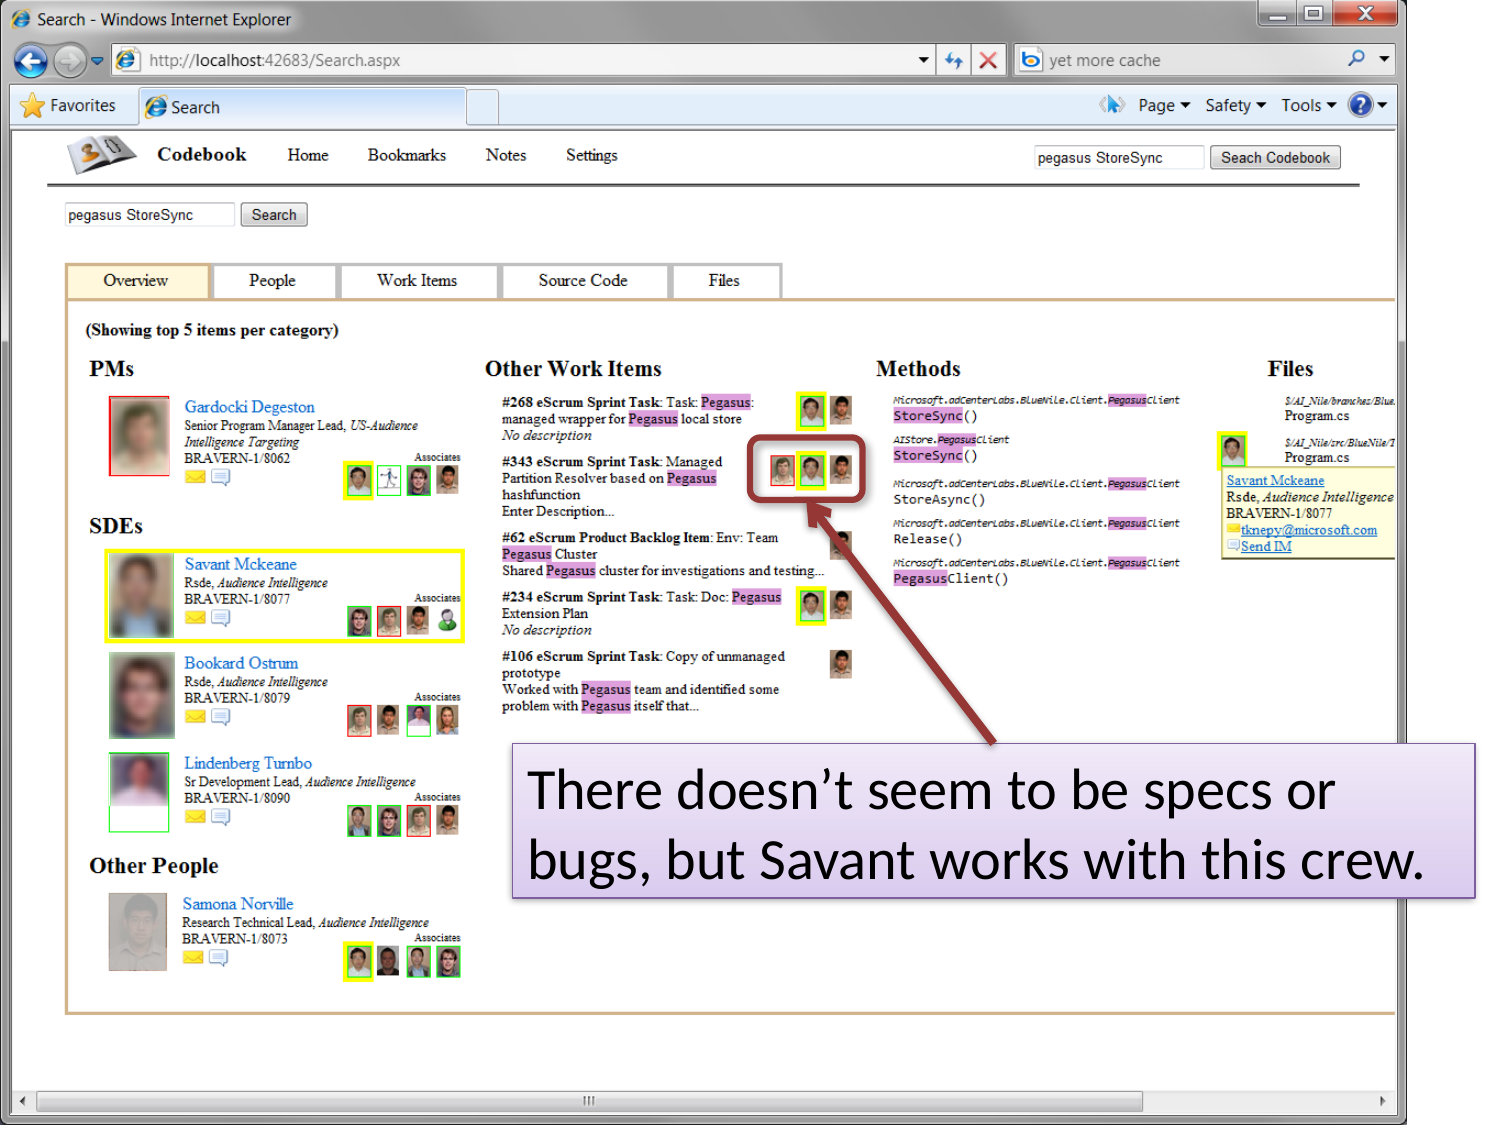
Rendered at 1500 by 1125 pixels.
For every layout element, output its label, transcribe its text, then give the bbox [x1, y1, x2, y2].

text_box There doesn’t seem to be specs or bugs, but Savant works with this crew. [1410, 743, 1476, 899]
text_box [777, 527, 1022, 716]
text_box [108, 399, 176, 971]
picture [0, 0, 1407, 1125]
